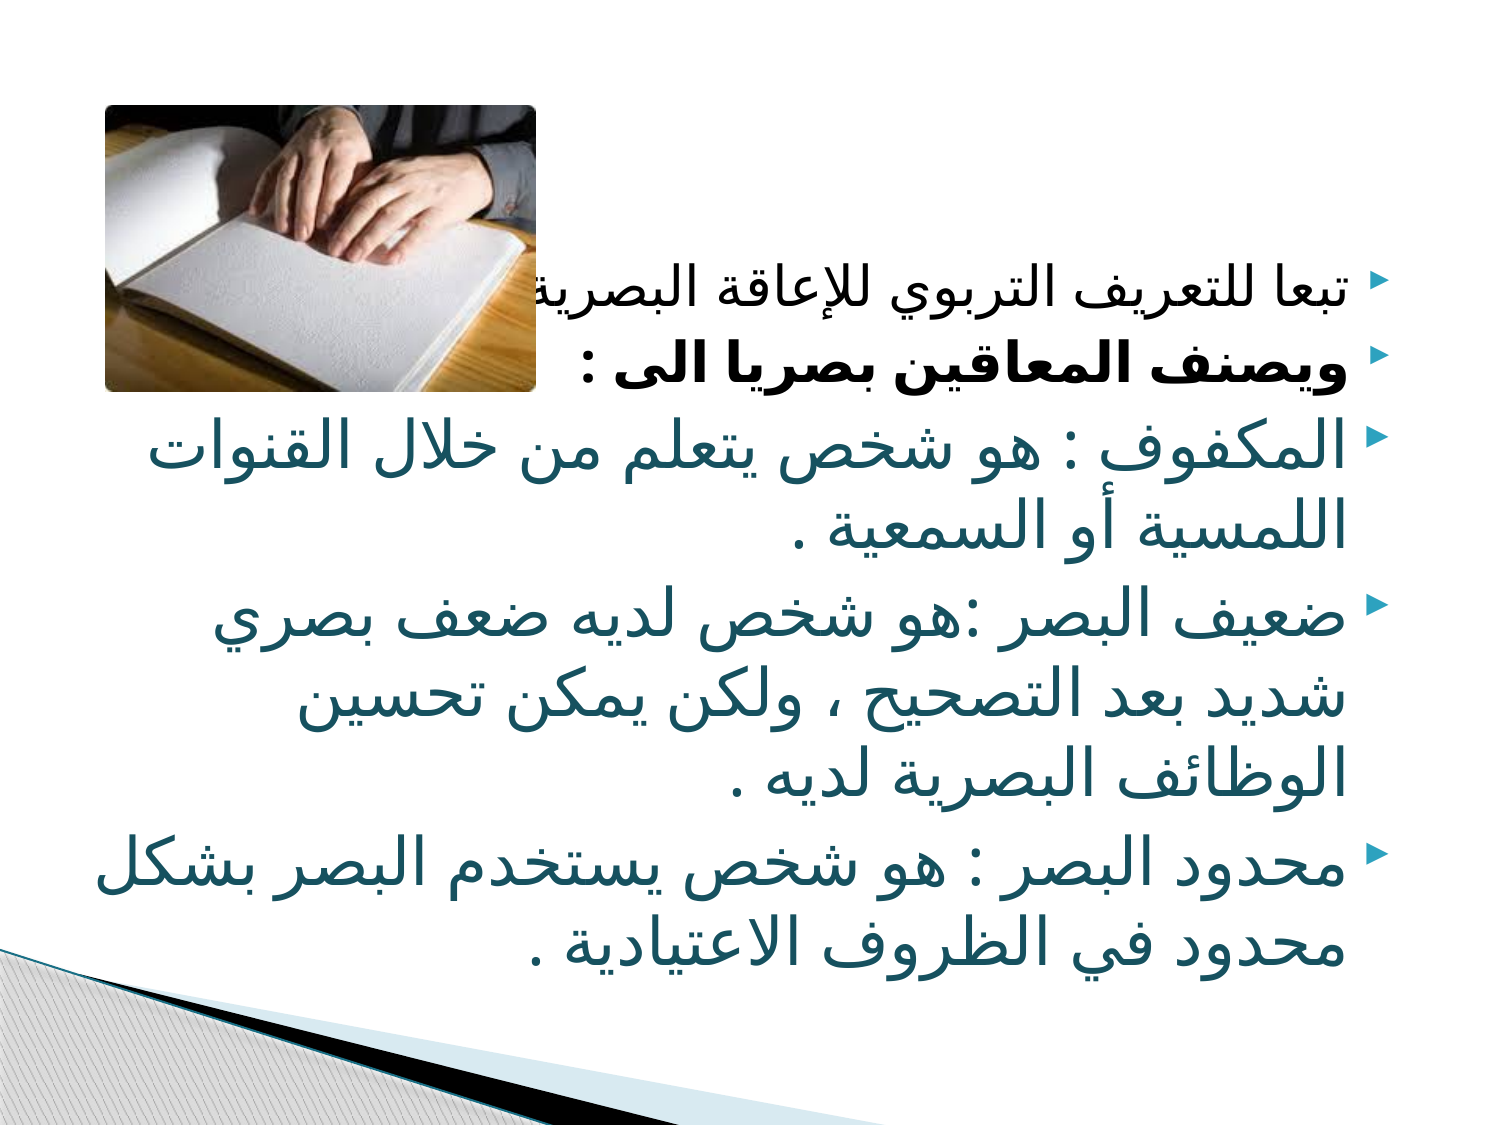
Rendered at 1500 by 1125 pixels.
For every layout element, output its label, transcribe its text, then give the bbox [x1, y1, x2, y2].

list تبعا للتعريف التربوي للإعاقة البصرية ويصنف المعاقين بصريا الى : المكفوف : هو شخص يتعلم من خلال القنوات اللمسية أو السمعية . ضعيف البصر :هو شخص لديه ضعف بصري شديد بعد التصحيح ، ولكن يمكن تحسين الوظائف البصرية لديه . محدود البصر : هو شخص يستخدم البصر بشكل محدود في الظروف الاعتيادية . [75, 243, 1425, 986]
picture [105, 105, 536, 392]
